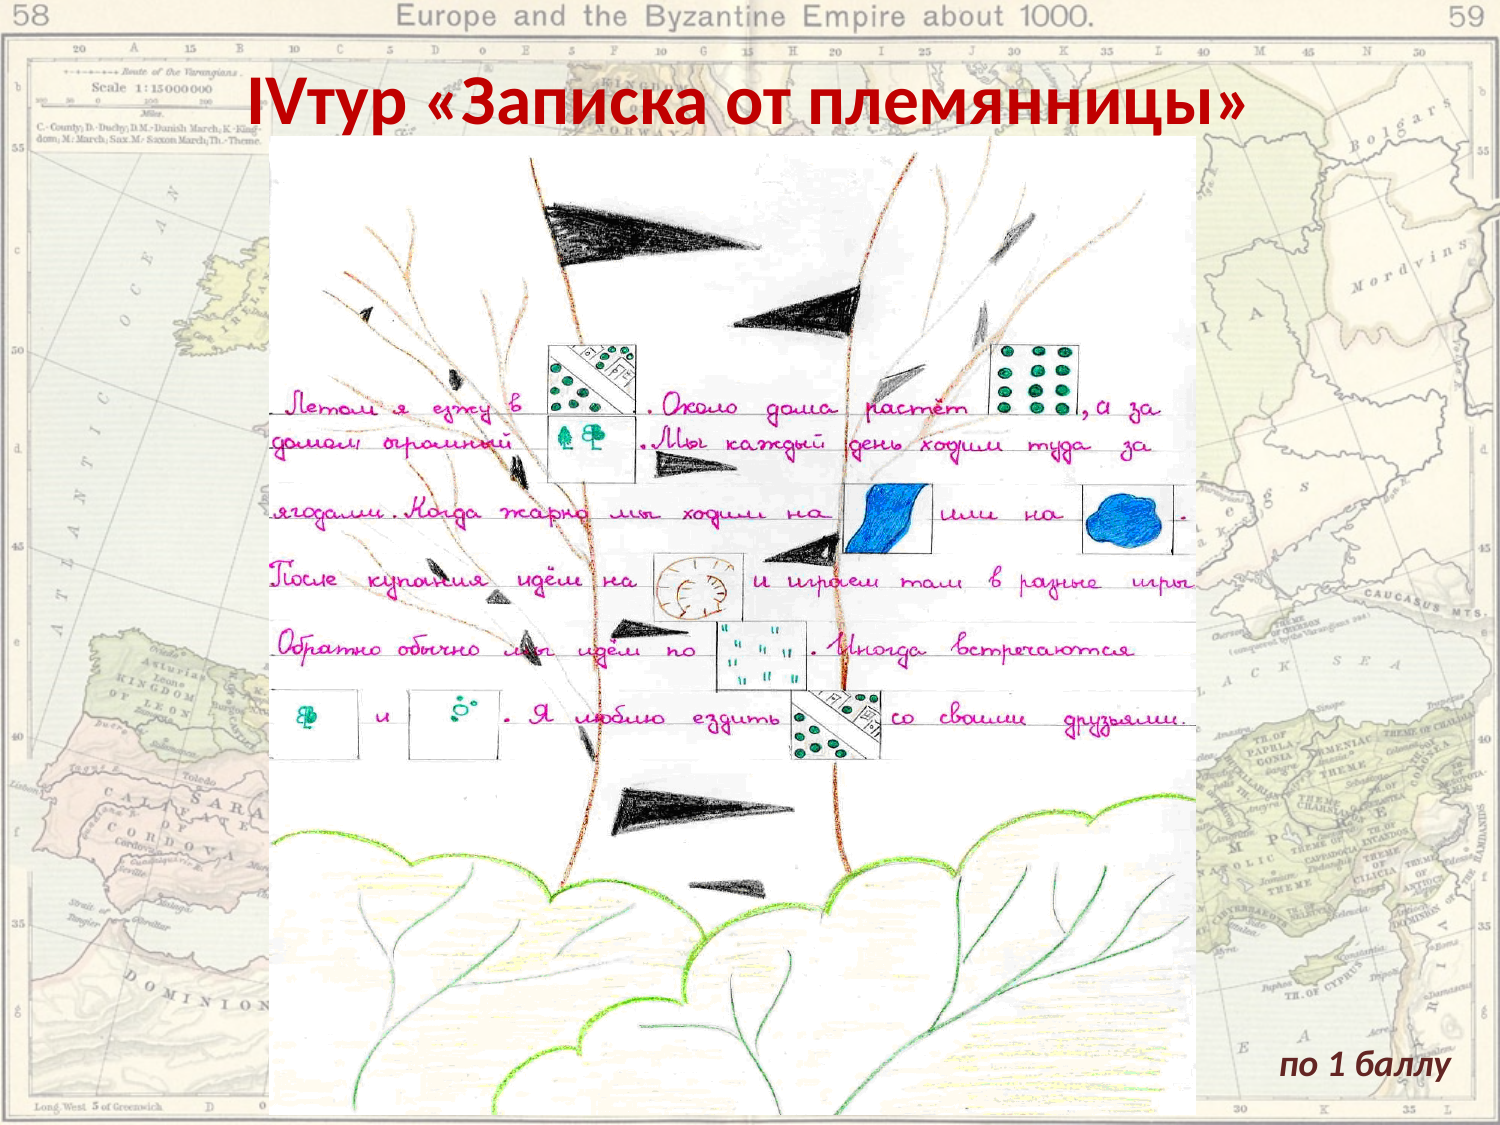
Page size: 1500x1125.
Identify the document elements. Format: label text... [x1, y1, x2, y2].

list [269, 136, 1196, 1116]
title IVтур «Записка от племянницы» [75, 45, 1425, 233]
text_box по 1 баллу [1218, 1031, 1466, 1091]
